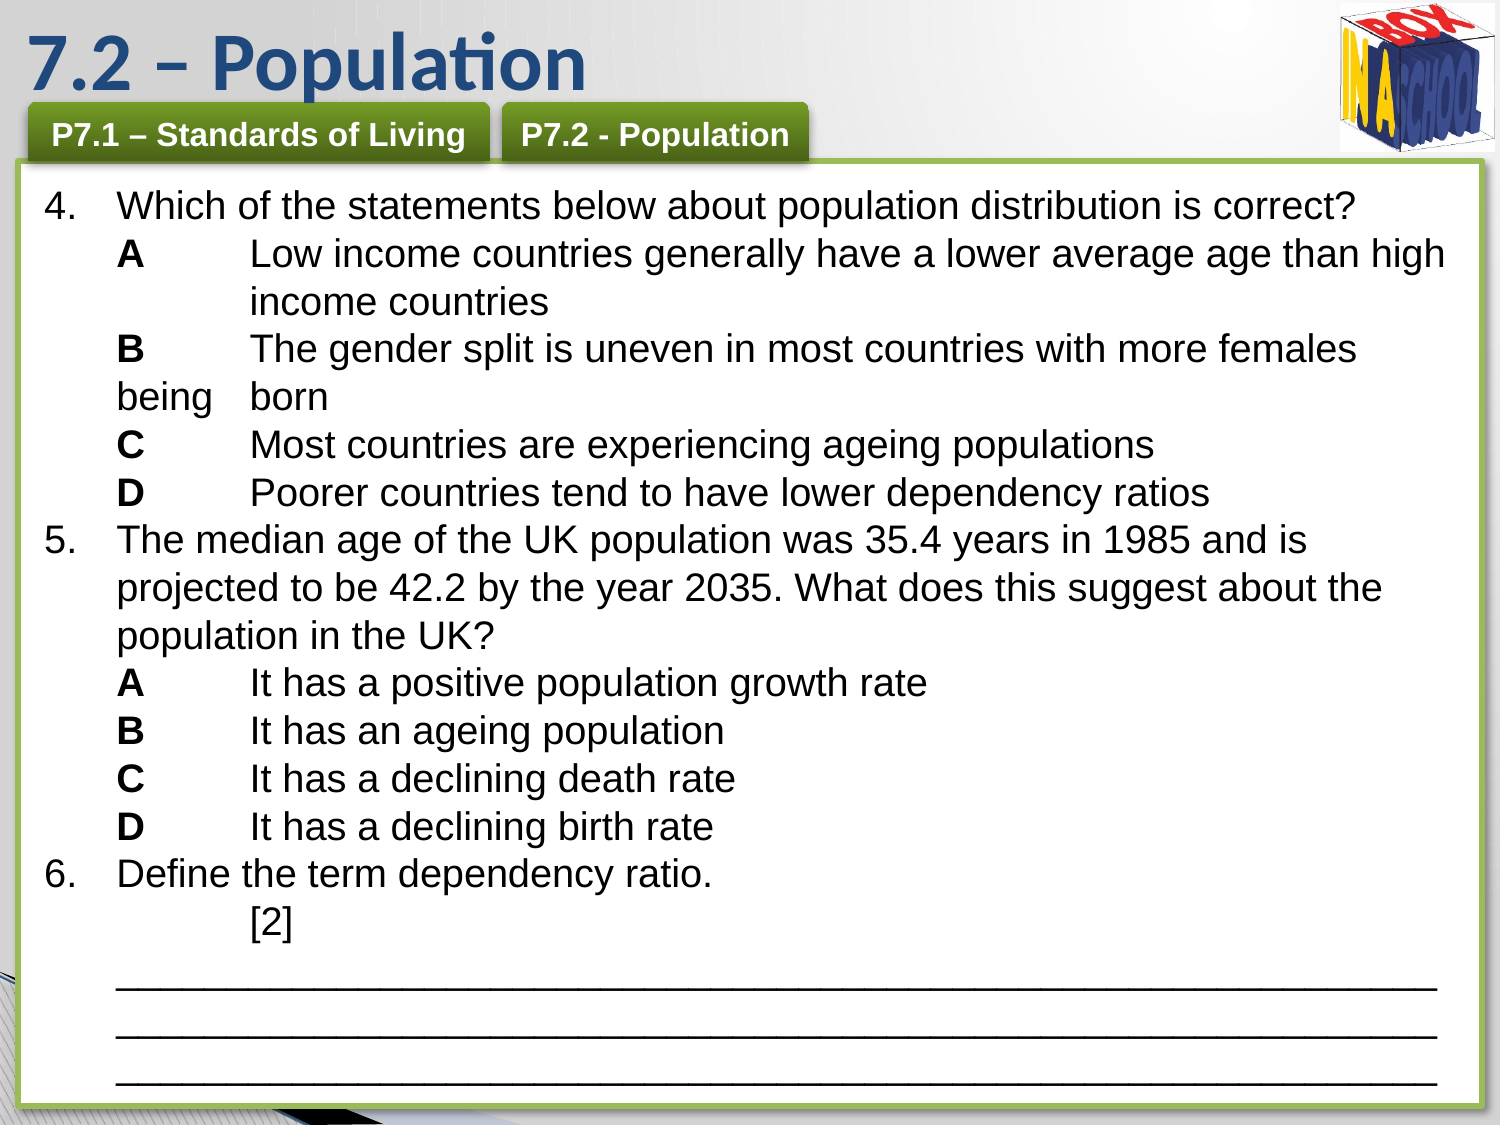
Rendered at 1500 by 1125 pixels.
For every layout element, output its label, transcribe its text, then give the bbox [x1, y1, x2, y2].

title 7.2 – Population [11, 11, 1465, 102]
text_box Which of the statements below about population distribution is correct? A Low income countries generally have a lower average age than high income countries B The gender split is uneven in most countries with more females being born C Most countries are experiencing ageing populations D Poorer countries tend to have lower dependency ratios The median age of the UK population was 35.4 years in 1985 and is projected to be 42.2 by the year 2035. What does this suggest about the population in the UK? A It has a positive population growth rate B It has an ageing population C It has a declining death rate D It has a declining birth rate Define the term dependency ratio. [2] ________________________________________________________________________________________________________________________________________________________________________________________________________________________________________________ [29, 172, 1465, 1125]
picture [1340, 3, 1495, 152]
